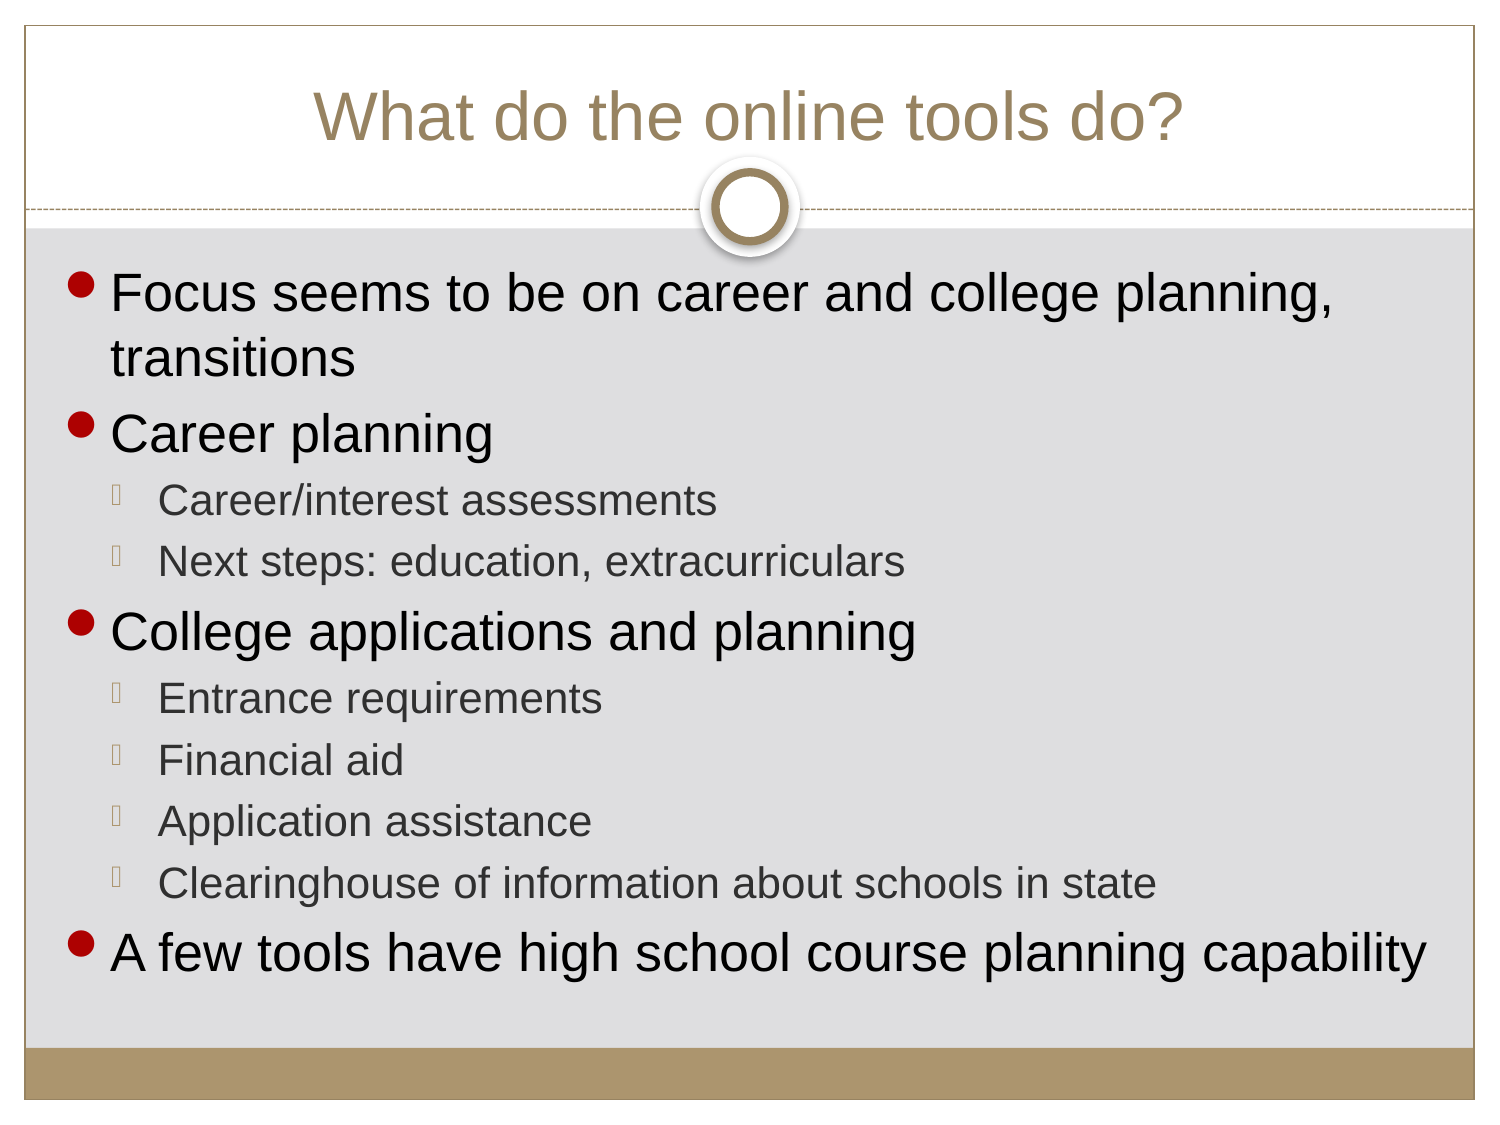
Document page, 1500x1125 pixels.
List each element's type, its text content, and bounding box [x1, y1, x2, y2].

list Focus seems to be on career and college planning, transitions Career planning Career/interest assessments Next steps: education, extracurriculars College applications and planning Entrance requirements Financial aid Application assistance Clearinghouse of information about schools in state A few tools have high school course planning capability [49, 250, 1445, 1001]
title What do the online tools do? [49, 37, 1450, 162]
